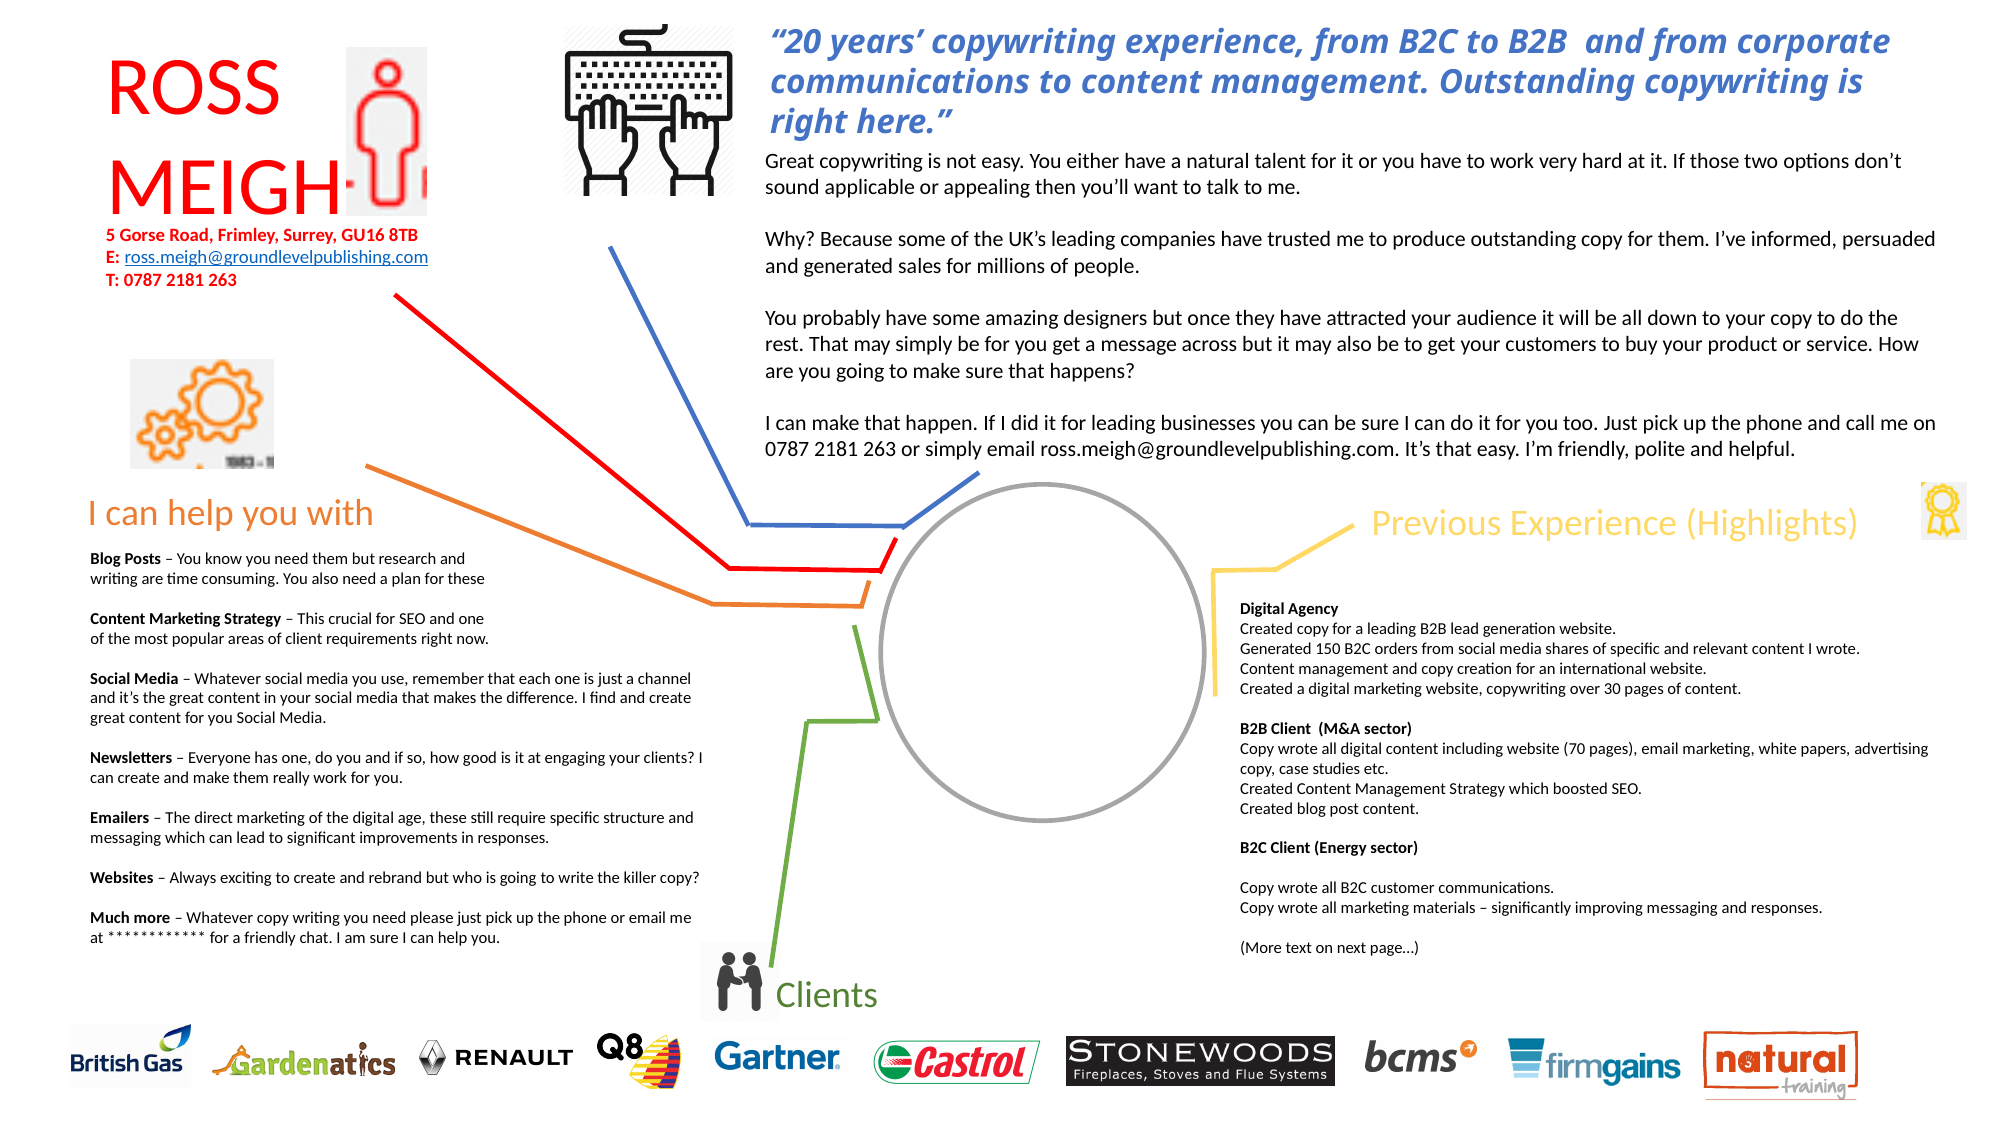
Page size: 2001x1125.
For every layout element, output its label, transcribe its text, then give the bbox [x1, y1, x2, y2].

picture [419, 1040, 573, 1075]
text_box Previous Experience (Highlights) [1356, 490, 1903, 551]
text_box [609, 246, 749, 526]
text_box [365, 465, 713, 605]
text_box Social Media – Whatever social media you use, remember that each one is just a channel and it’s the great content in your social media that makes the difference. I find and create great content for you Social Media. Newsletters – Everyone has one, do you and if so, how good is it at engaging your clients? I can create and make them really work for you. Emailers – The direct marketing of the digital age, these still require specific structure and messaging which can lead to significant improvements in responses. Websites – Always exciting to create and rebrand but who is going to write the killer copy? Much more – Whatever copy writing you need please just pick up the phone or email me at ************ for a friendly chat. I am sure I can help you. [75, 640, 720, 962]
text_box Clients [761, 962, 895, 1023]
picture [130, 359, 274, 469]
text_box [879, 483, 1206, 822]
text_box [1273, 524, 1354, 571]
text_box ROSS MEIGH [91, 23, 359, 215]
picture [1664, 1067, 1674, 1075]
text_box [879, 538, 897, 574]
picture [706, 1036, 848, 1077]
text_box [394, 294, 609, 465]
text_box I can help you with [72, 435, 394, 541]
picture [597, 1033, 681, 1089]
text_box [854, 625, 879, 722]
picture [870, 1037, 1045, 1088]
picture [71, 1024, 191, 1088]
text_box Blog Posts – You know you need them but research and writing are time consuming. You also need a plan for these Content Marketing Strategy – This crucial for SEO and one of the most popular areas of client requirements right now. [75, 541, 512, 675]
text_box 5 Gorse Road, Frimley, Surrey, GU16 8TB E: ross.meigh@groundlevelpublishing.com T: 0787 2181 263 [91, 215, 459, 318]
picture [699, 941, 780, 1022]
picture [562, 24, 735, 196]
picture [1365, 1040, 1477, 1072]
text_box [861, 580, 870, 608]
picture [1703, 1031, 1858, 1100]
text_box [901, 472, 980, 529]
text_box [1212, 571, 1216, 697]
picture [1066, 1036, 1335, 1086]
picture [1507, 1037, 1681, 1087]
picture [346, 47, 427, 216]
text_box “20 years’ copywriting experience, from B2C to B2B and from corporate communications to content management. Outstanding copywriting is right here.” [623, 12, 1938, 148]
text_box Great copywriting is not easy. You either have a natural talent for it or you have to work very hard at it. If those two options don’t sound applicable or appealing then you’ll want to talk to me. Why? Because some of the UK’s leading companies have trusted me to produce outstanding copy for them. I’ve informed, persuaded and generated sales for millions of people. You probably have some amazing designers but once they have attracted your audience it will be all down to your copy to do the rest. That may simply be for you get a message across but it may also be to get your customers to buy your product or service. How are you going to make sure that happens? I can make that happen. If I did it for leading businesses you can be sure I can do it for you too. Just pick up the phone and call me on 0787 2181 263 or simply email ross.meigh@groundlevelpublishing.com. It’s that easy. I’m friendly, polite and helpful. [750, 139, 1958, 469]
picture [1921, 482, 1967, 540]
picture [212, 1042, 395, 1076]
text_box Digital Agency Created copy for a leading B2B lead generation website. Generated 150 B2C orders from social media shares of specific and relevant content I wrote. Content management and copy creation for an international website. Created a digital marketing website, copywriting over 30 pages of content. B2B Client (M&A sector) Copy wrote all digital content including website (70 pages), email marketing, white papers, advertising copy, case studies etc. Created Content Management Strategy which boosted SEO. Created blog post content. B2C Client (Energy sector) Copy wrote all B2C customer communications. Copy wrote all marketing materials – significantly improving messaging and responses. (More text on next page…) [1225, 570, 1967, 1005]
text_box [770, 721, 807, 968]
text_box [713, 526, 730, 569]
